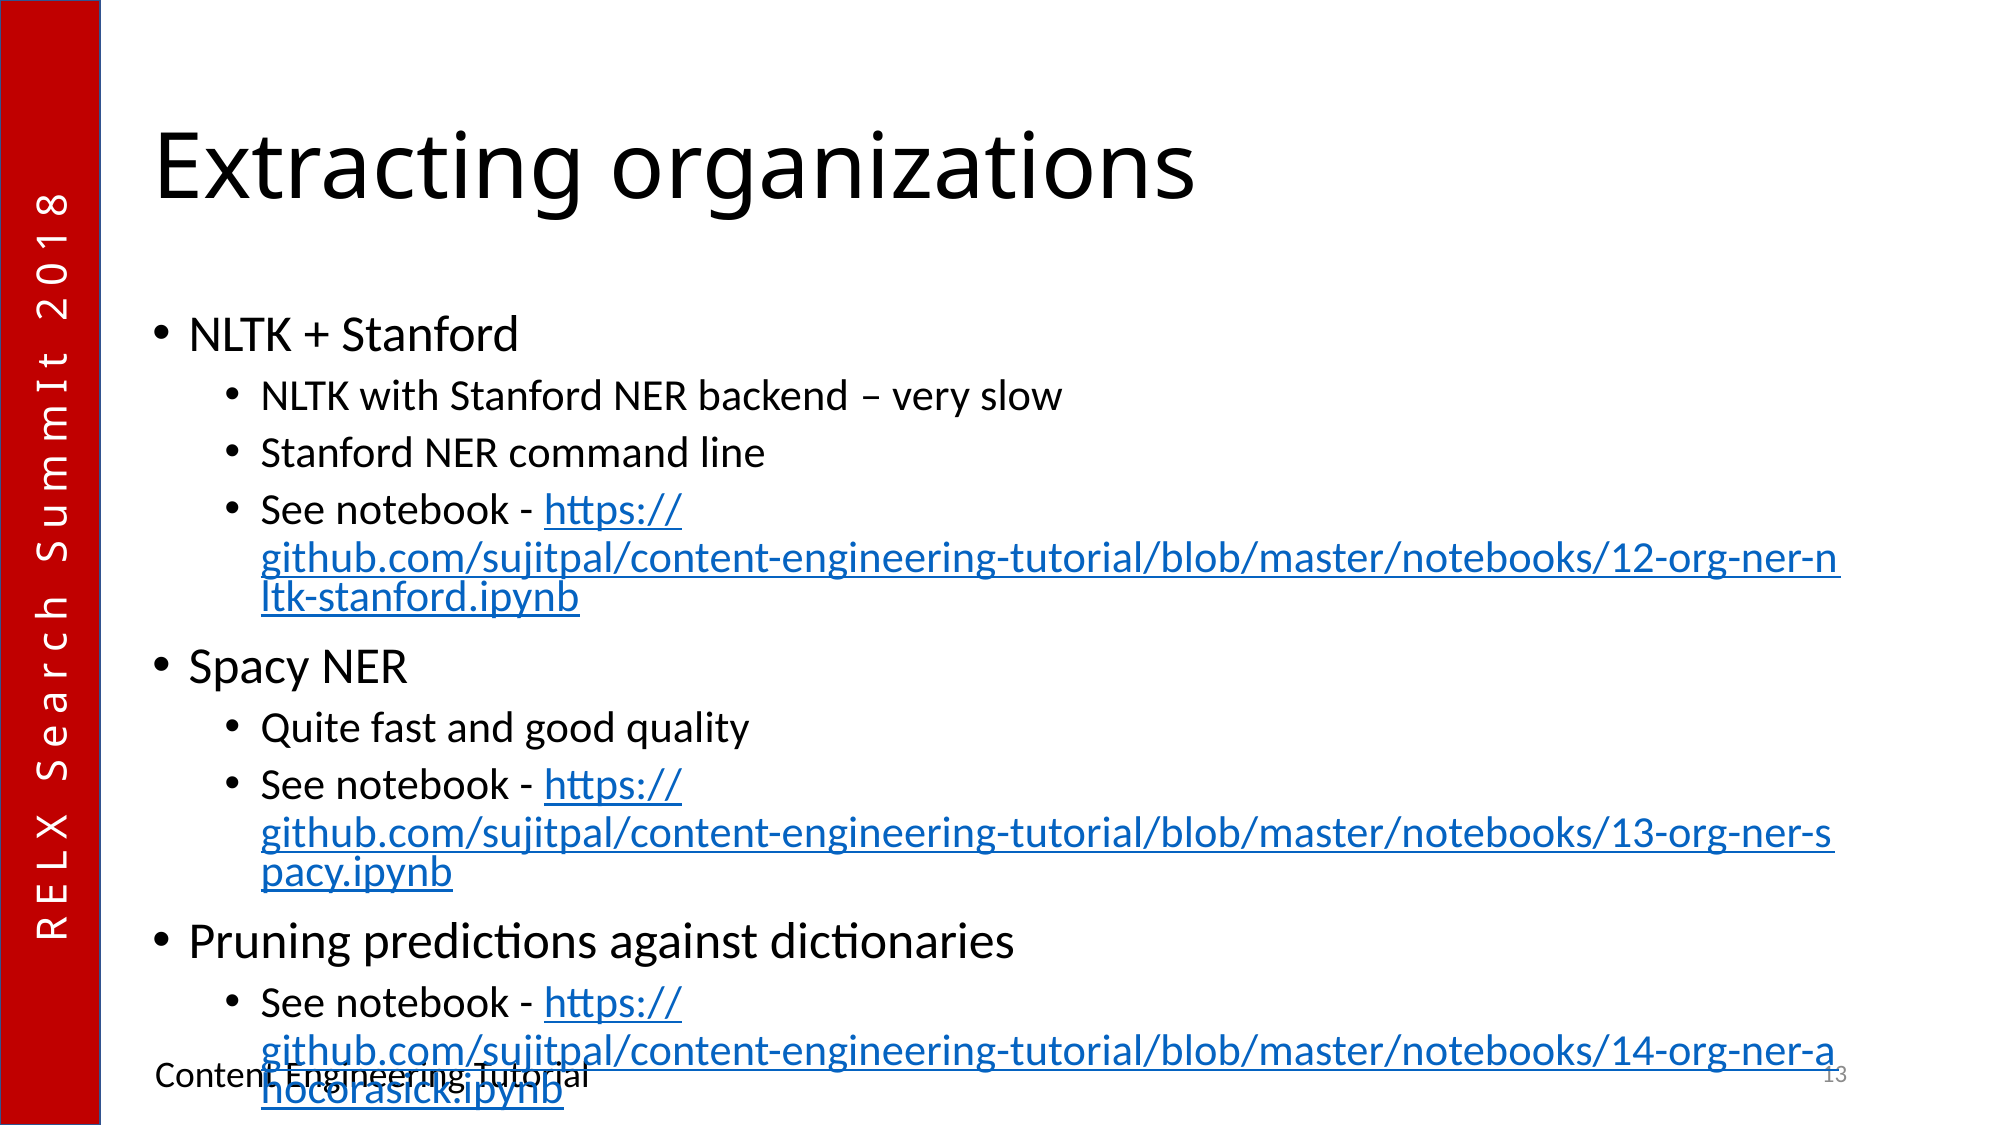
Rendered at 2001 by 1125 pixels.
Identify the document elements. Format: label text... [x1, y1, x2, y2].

list NLTK + Stanford NLTK with Stanford NER backend – very slow Stanford NER command line See notebook - https://github.com/sujitpal/content-engineering-tutorial/blob/master/notebooks/12-org-ner-nltk-stanford.ipynb Spacy NER Quite fast and good quality See notebook - https://github.com/sujitpal/content-engineering-tutorial/blob/master/notebooks/13-org-ner-spacy.ipynb Pruning predictions against dictionaries See notebook - https://github.com/sujitpal/content-engineering-tutorial/blob/master/notebooks/14-org-ner-ahocorasick.ipynb [137, 299, 1863, 1014]
footer Content Engineering Tutorial [140, 1042, 816, 1103]
slide_number 13 [1412, 1042, 1863, 1103]
title Extracting organizations [137, 59, 1863, 278]
